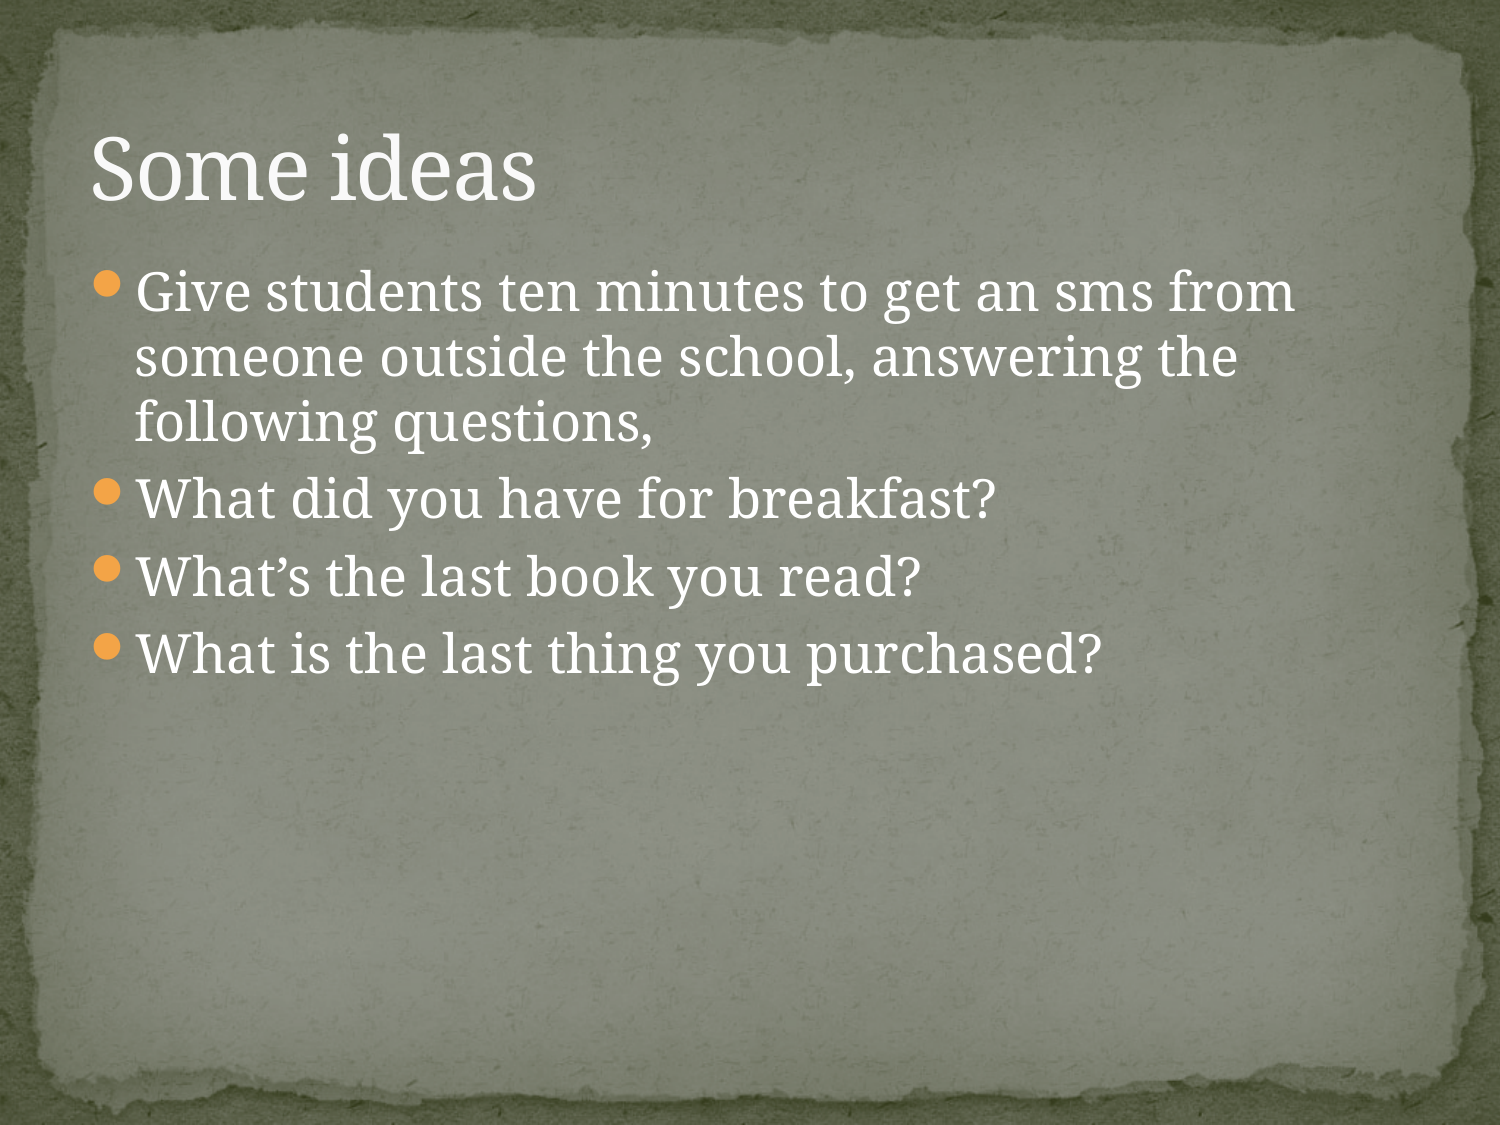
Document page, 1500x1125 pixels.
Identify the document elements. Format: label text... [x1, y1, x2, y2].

title Some ideas [74, 24, 1425, 225]
list Give students ten minutes to get an sms from someone outside the school, answering the following questions, What did you have for breakfast? What’s the last book you read? What is the last thing you purchased? [75, 249, 1425, 1000]
